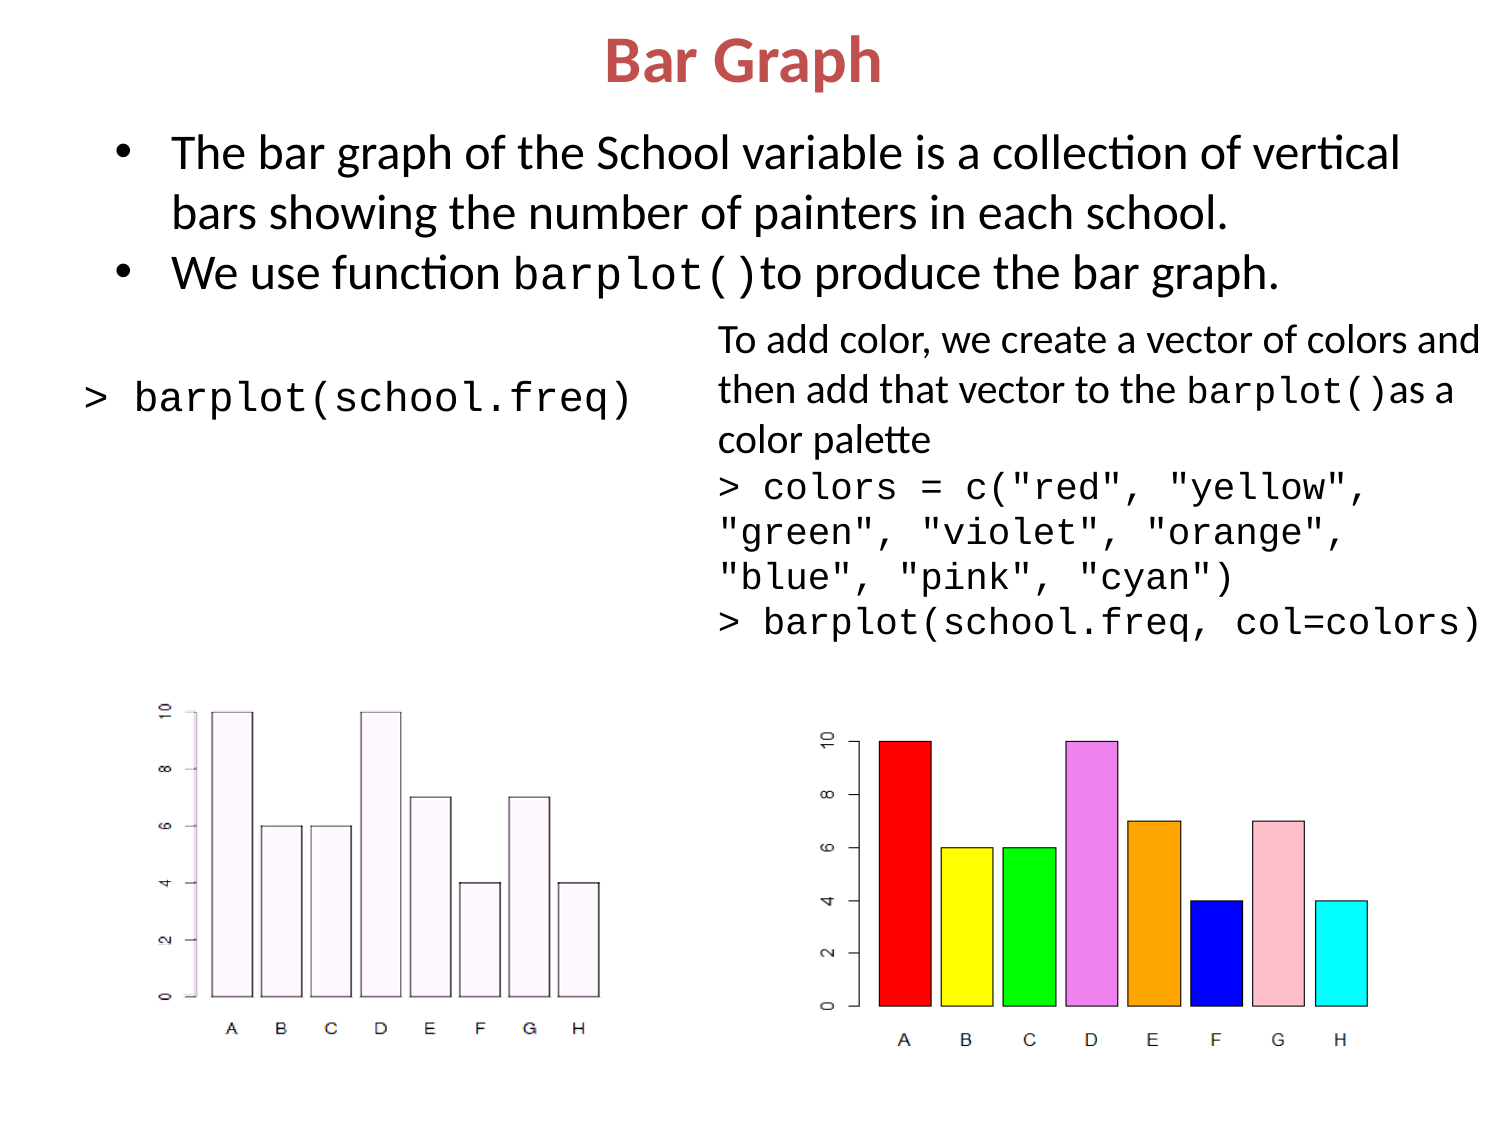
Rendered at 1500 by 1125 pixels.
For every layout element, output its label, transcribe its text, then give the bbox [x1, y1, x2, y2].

text_box The bar graph of the School variable is a collection of vertical bars showing the number of painters in each school. We use function barplot()to produce the bar graph. [24, 112, 1463, 308]
text_box > barplot(school.freq) [68, 362, 694, 528]
picture [102, 637, 660, 1092]
picture [771, 658, 1432, 1113]
title Bar Graph [106, 6, 1382, 107]
text_box To add color, we create a vector of colors and then add that vector to the barplot()as a color palette > colors = c("red", "yellow", "green", "violet", "orange", "blue", "pink", "cyan") > barplot(school.freq, col=colors) [703, 304, 1500, 750]
